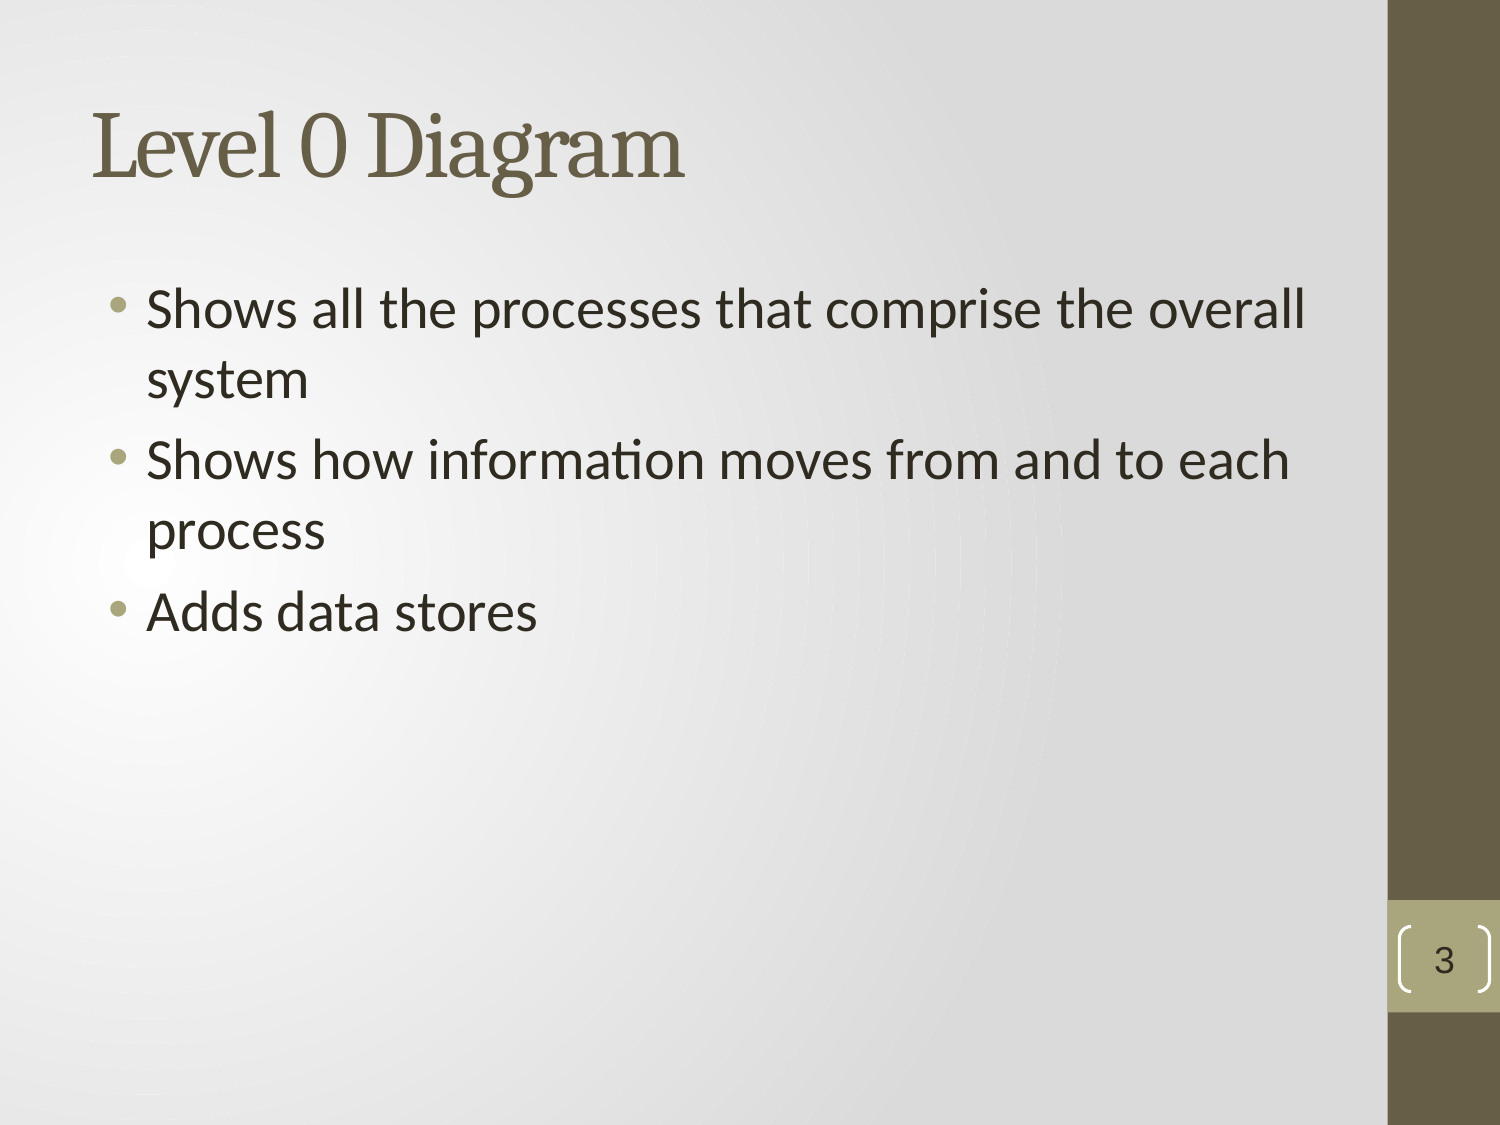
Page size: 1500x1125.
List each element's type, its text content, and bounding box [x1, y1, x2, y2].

list Shows all the processes that comprise the overall system Shows how information moves from and to each process Adds data stores [74, 262, 1326, 1051]
title Level 0 Diagram [75, 45, 1325, 233]
slide_number 3 [1397, 924, 1492, 994]
